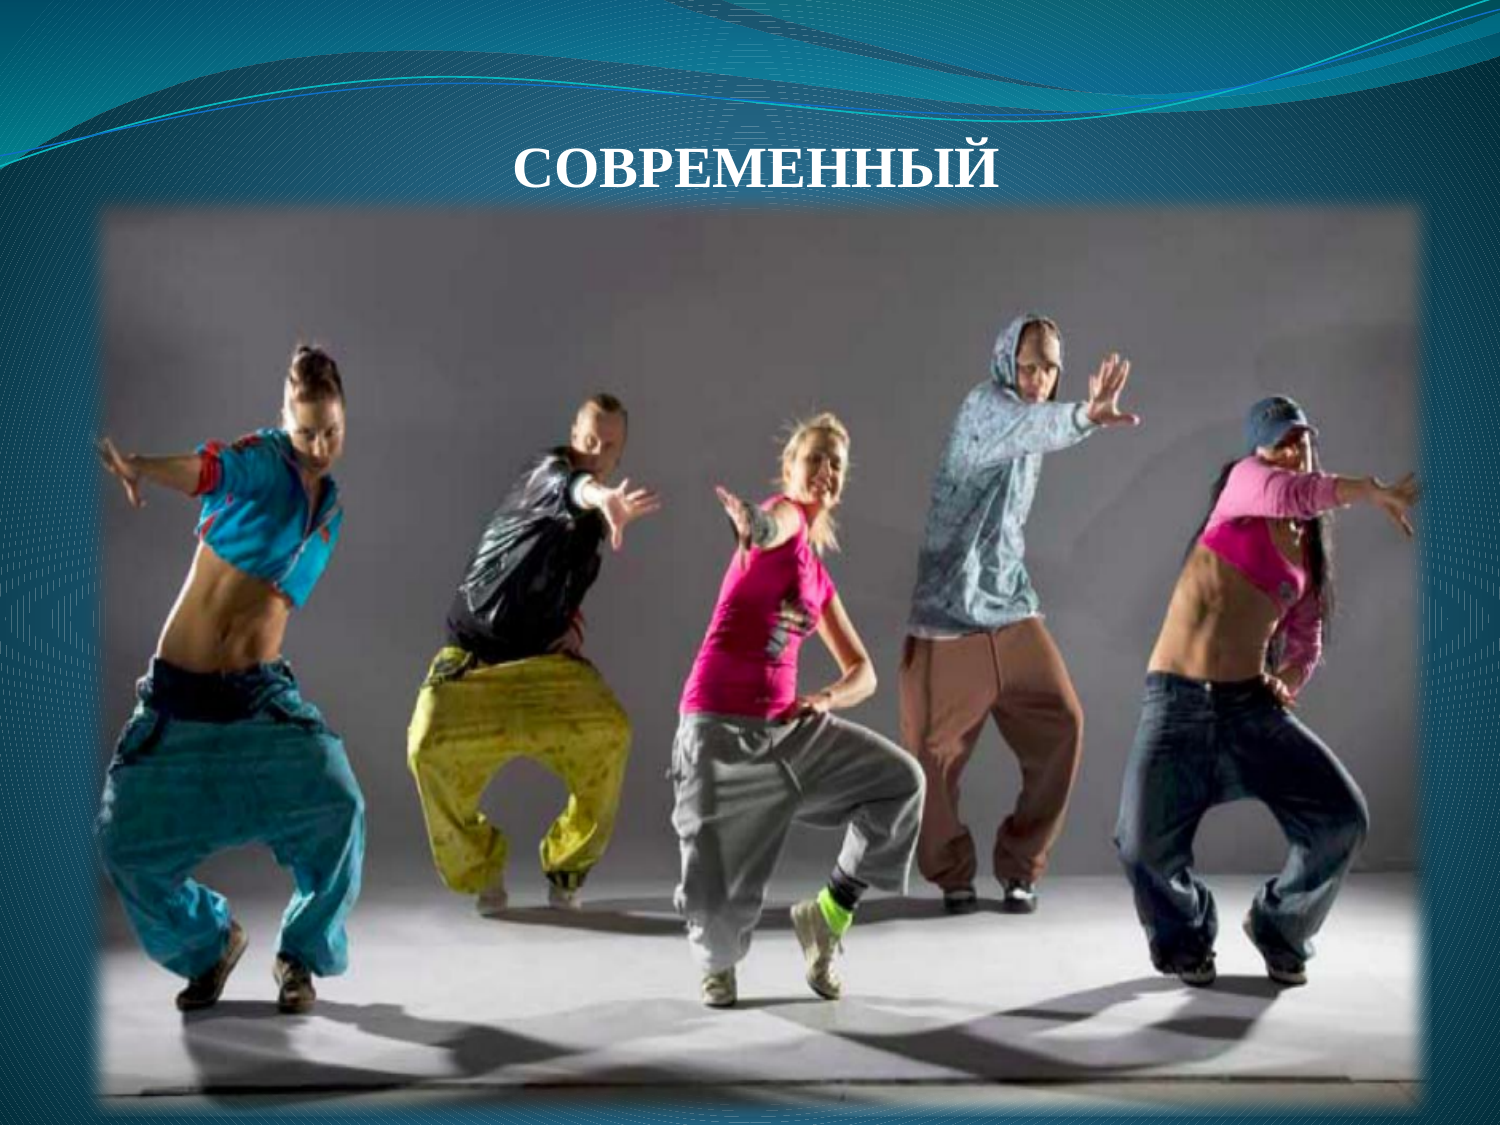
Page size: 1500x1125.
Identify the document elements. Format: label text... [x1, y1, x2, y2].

picture [81, 187, 1438, 1125]
title СОВРЕМЕННЫЙ [75, 115, 1438, 194]
